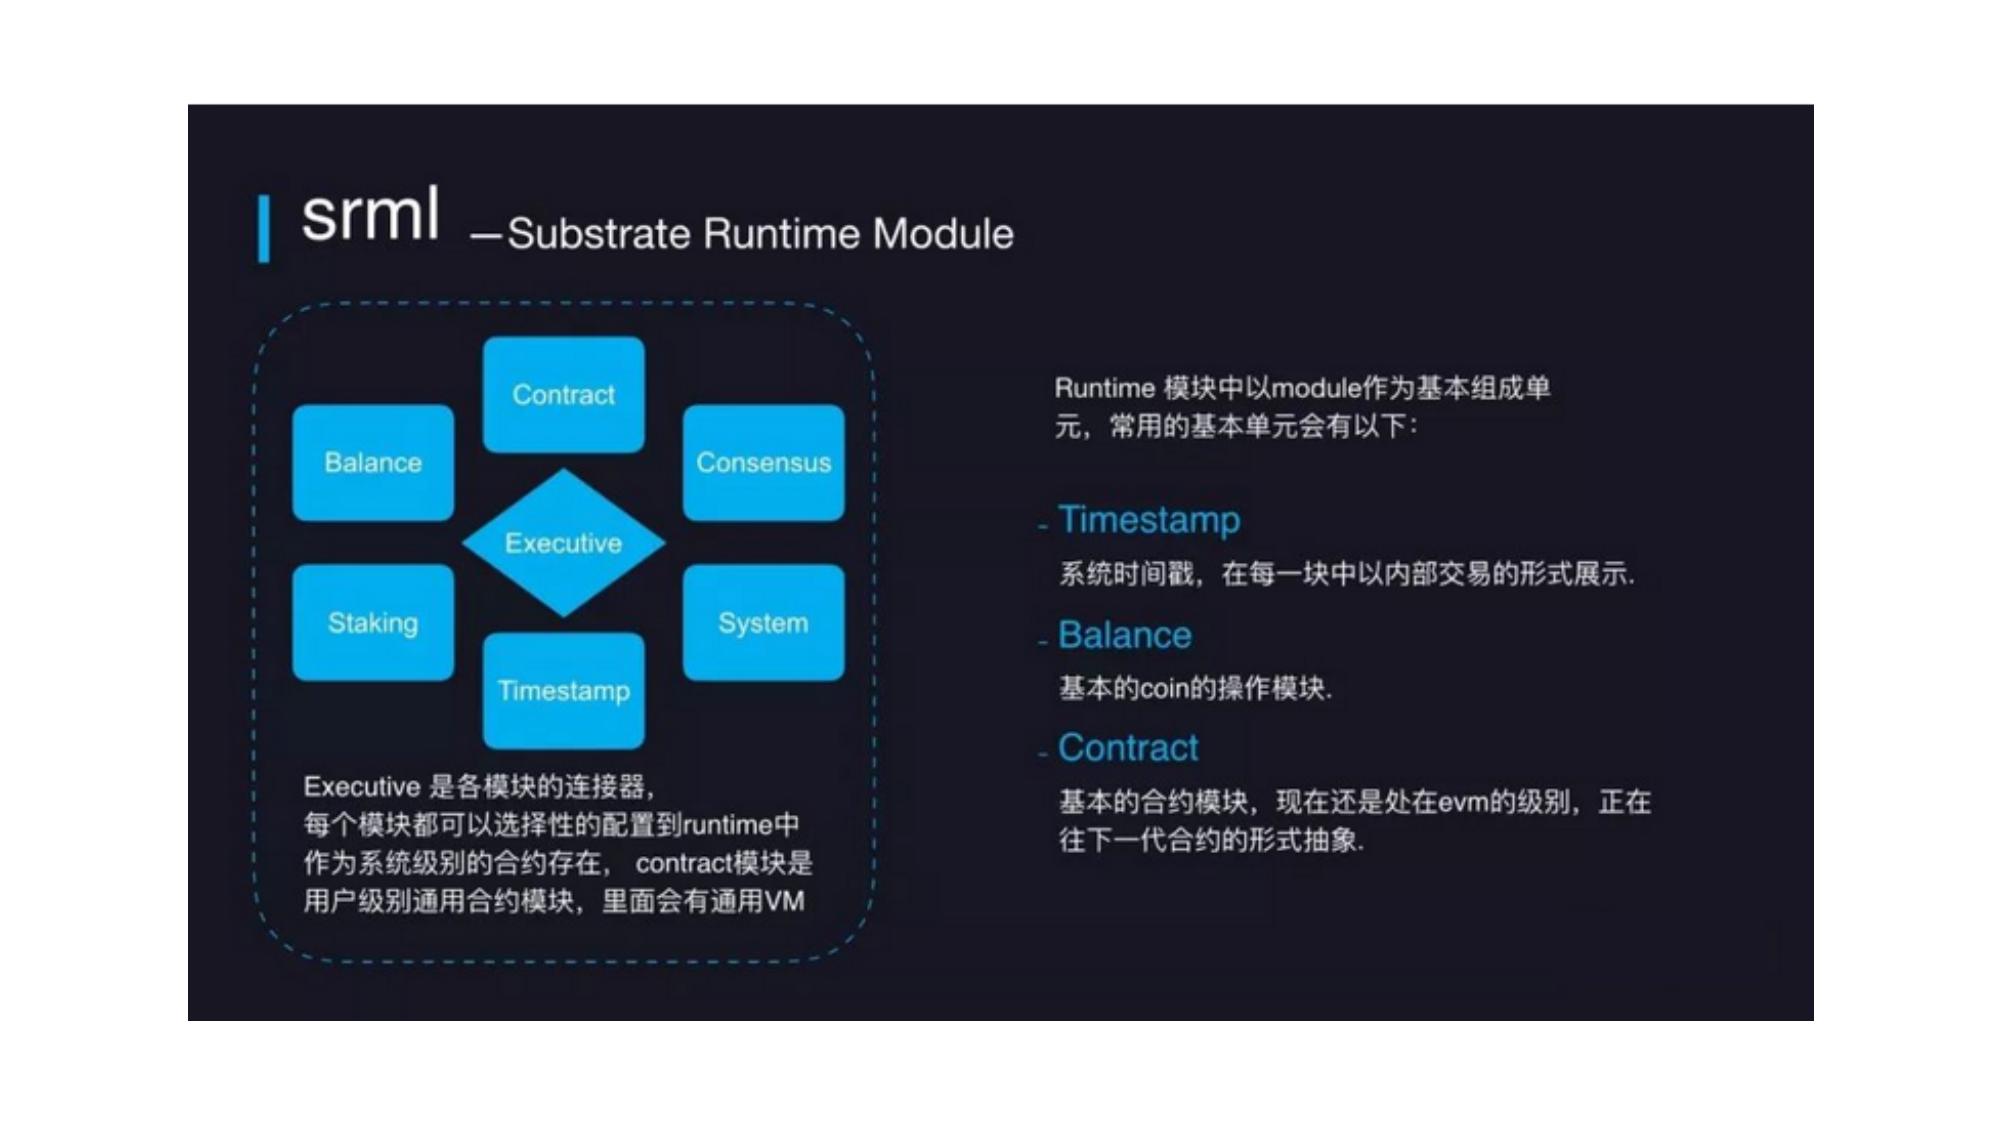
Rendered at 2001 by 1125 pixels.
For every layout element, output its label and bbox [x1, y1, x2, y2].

text_box [188, 103, 1814, 1021]
